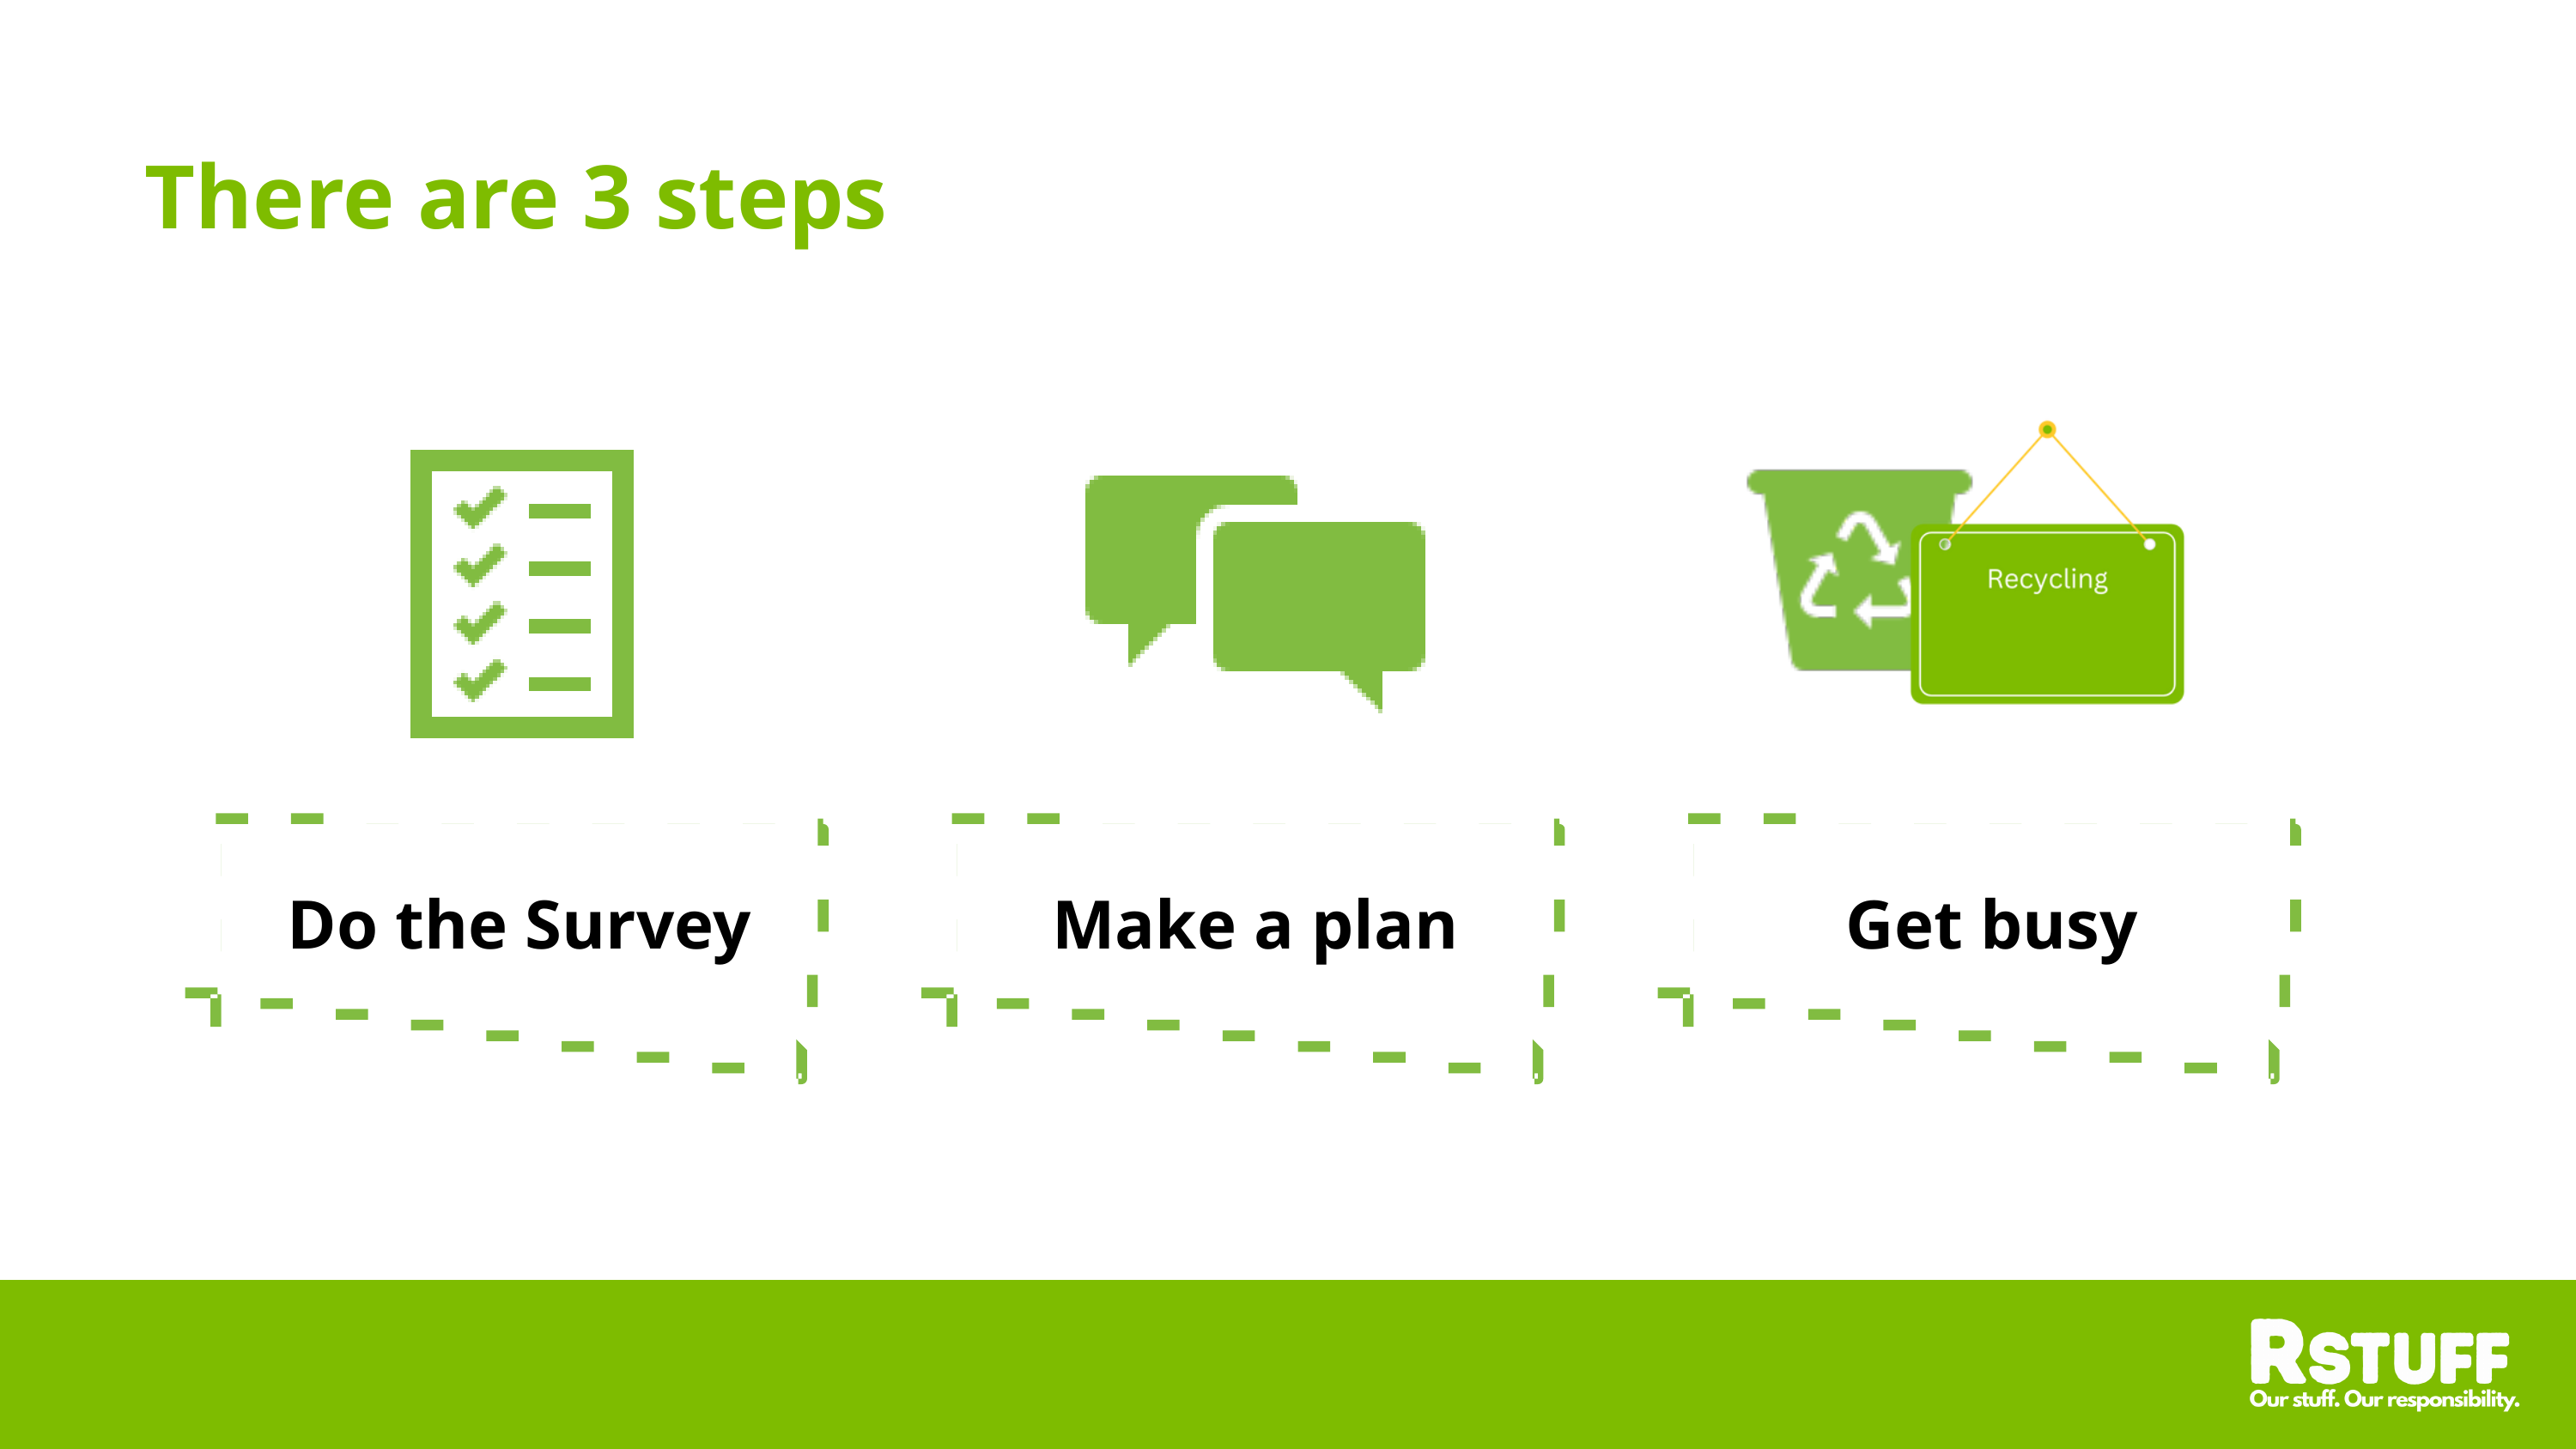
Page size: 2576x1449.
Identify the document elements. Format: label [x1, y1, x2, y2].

text_box [1694, 393, 2275, 749]
text_box [349, 421, 696, 767]
text_box [144, 49, 2367, 330]
text_box [0, 1279, 2576, 1449]
text_box [1052, 391, 1460, 799]
text_box [210, 813, 2302, 1074]
